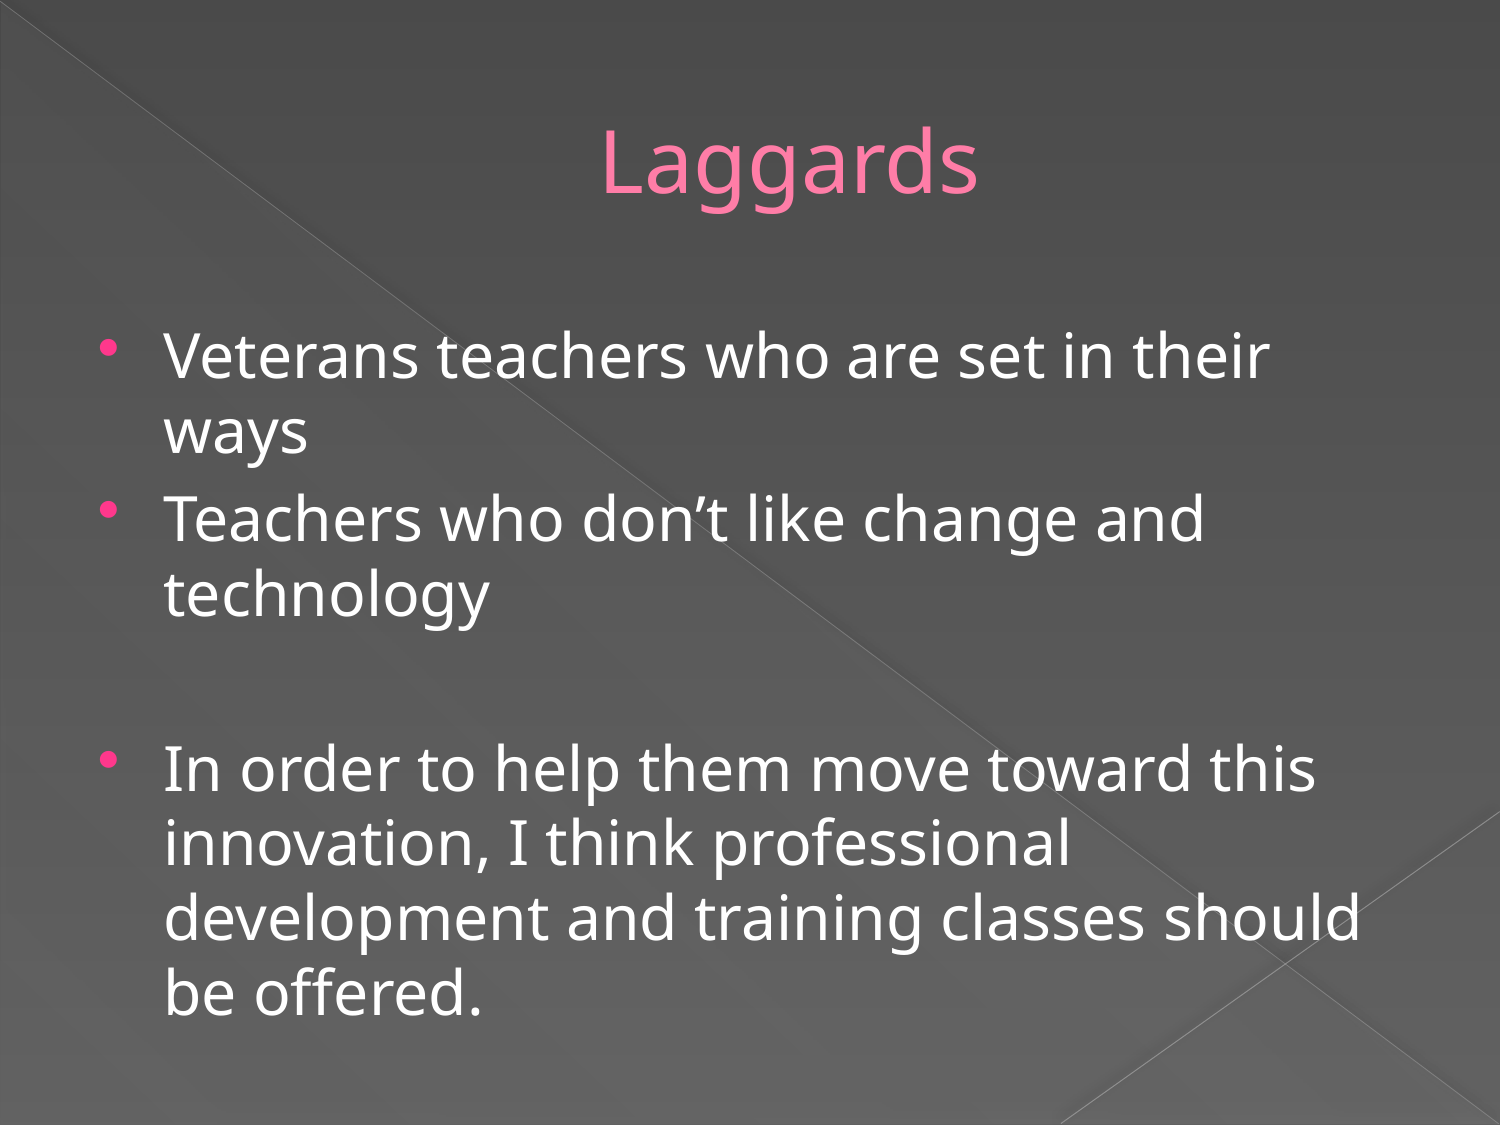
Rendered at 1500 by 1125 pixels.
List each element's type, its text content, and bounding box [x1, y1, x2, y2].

title Laggards [75, 43, 1425, 274]
list Veterans teachers who are set in their ways Teachers who don’t like change and technology In order to help them move toward this innovation, I think professional development and training classes should be offered. [75, 308, 1425, 1059]
